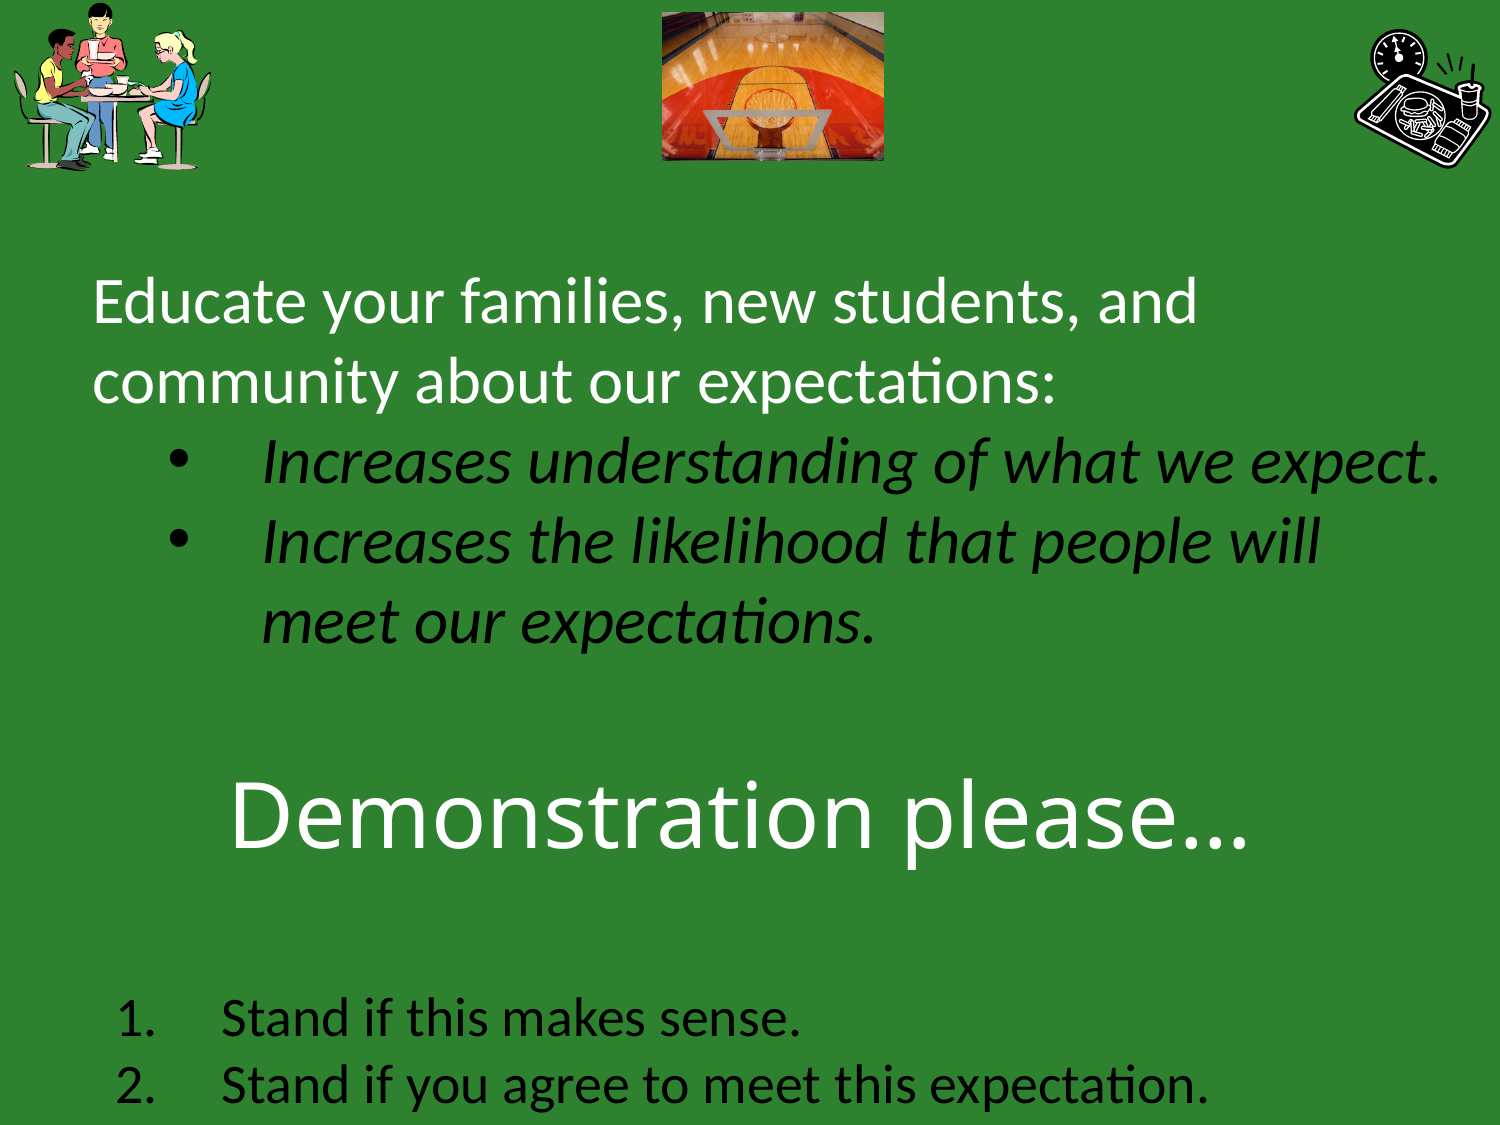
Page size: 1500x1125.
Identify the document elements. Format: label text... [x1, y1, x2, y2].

text_box Demonstration please… [212, 749, 1268, 875]
picture [662, 12, 885, 161]
picture [9, 0, 216, 172]
text_box Stand if this makes sense. Stand if you agree to meet this expectation. [100, 972, 1451, 1123]
text_box Educate your families, new students, and community about our expectations: Increases understanding of what we expect. Increases the likelihood that people will meet our expectations. [2, 249, 1478, 665]
picture [1351, 28, 1493, 172]
